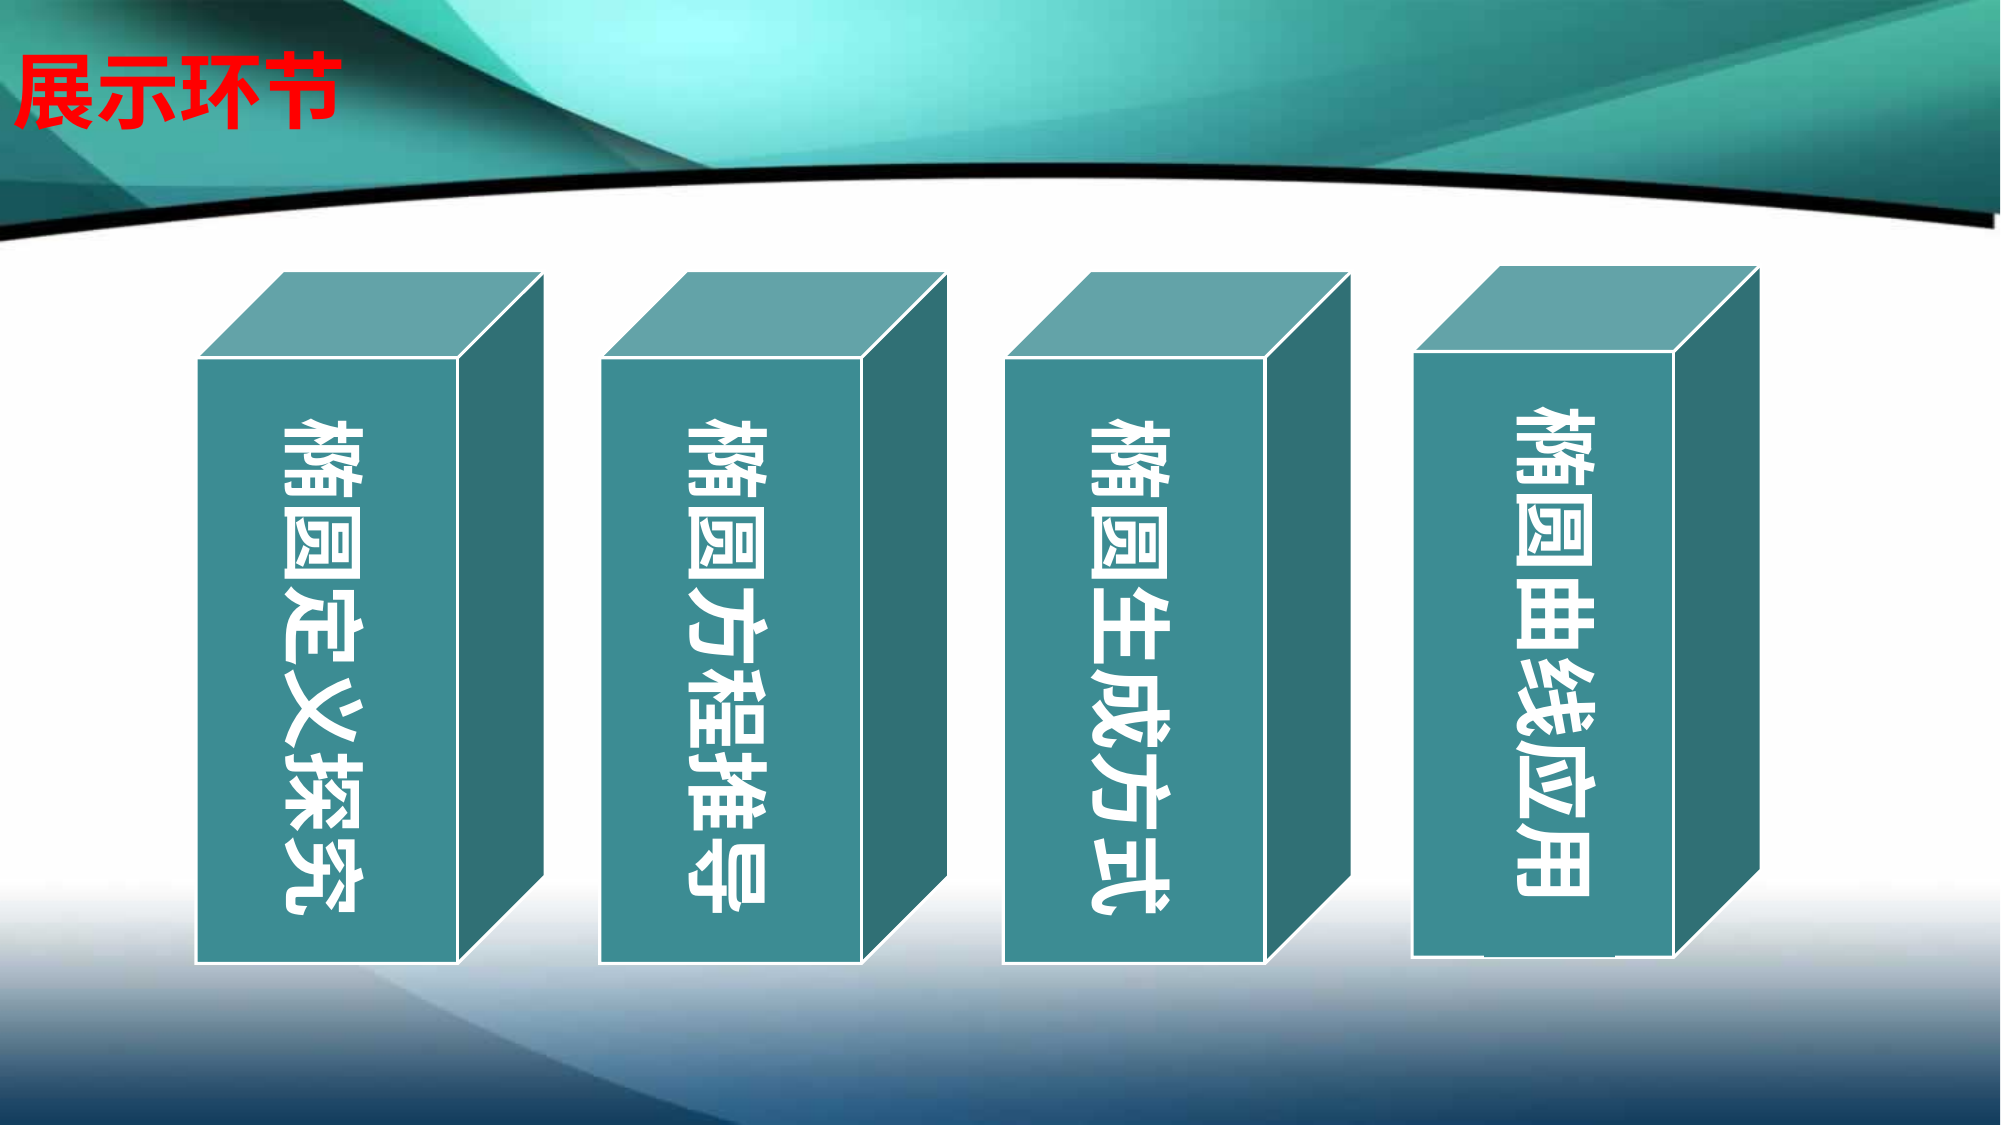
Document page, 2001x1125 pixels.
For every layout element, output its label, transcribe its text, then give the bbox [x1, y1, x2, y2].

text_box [1412, 264, 1762, 958]
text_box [196, 270, 546, 964]
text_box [599, 270, 949, 964]
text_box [1003, 270, 1353, 964]
text_box 展示环节 [0, 32, 505, 147]
picture [0, 0, 2001, 1125]
